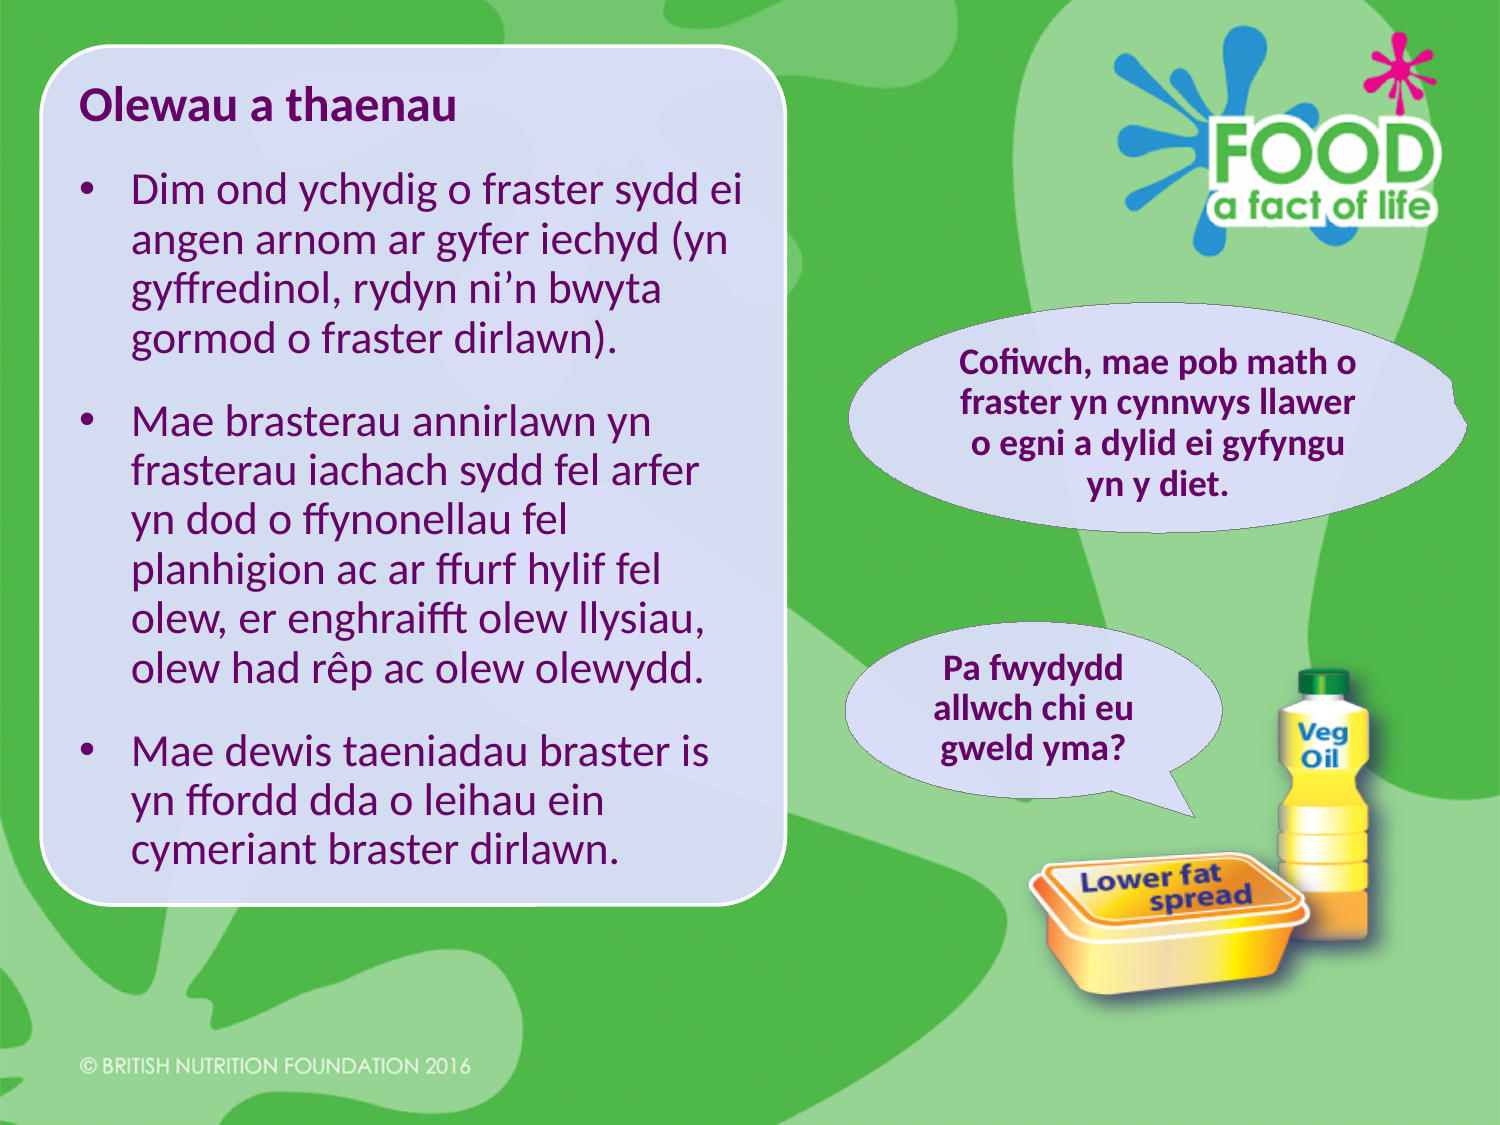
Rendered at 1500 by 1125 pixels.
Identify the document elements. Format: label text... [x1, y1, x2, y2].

picture [0, 0, 1500, 1125]
text_box Cofiwch, mae pob math o fraster yn cynnwys llawer o egni a dylid ei gyfyngu yn y diet. [848, 302, 1468, 534]
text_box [974, 653, 1426, 1091]
text_box Pa fwydydd allwch chi eu gweld yma? [845, 621, 1176, 794]
text_box Olewau a thaenau Dim ond ychydig o fraster sydd ei angen arnom ar gyfer iechyd (yn gyffredinol, rydyn ni’n bwyta gormod o fraster dirlawn). Mae brasterau annirlawn yn frasterau iachach sydd fel arfer yn dod o ffynonellau fel planhigion ac ar ffurf hylif fel olew, er enghraifft olew llysiau, olew had rêp ac olew olewydd. Mae dewis taeniadau braster is yn ffordd dda o leihau ein cymeriant braster dirlawn. [41, 46, 786, 905]
